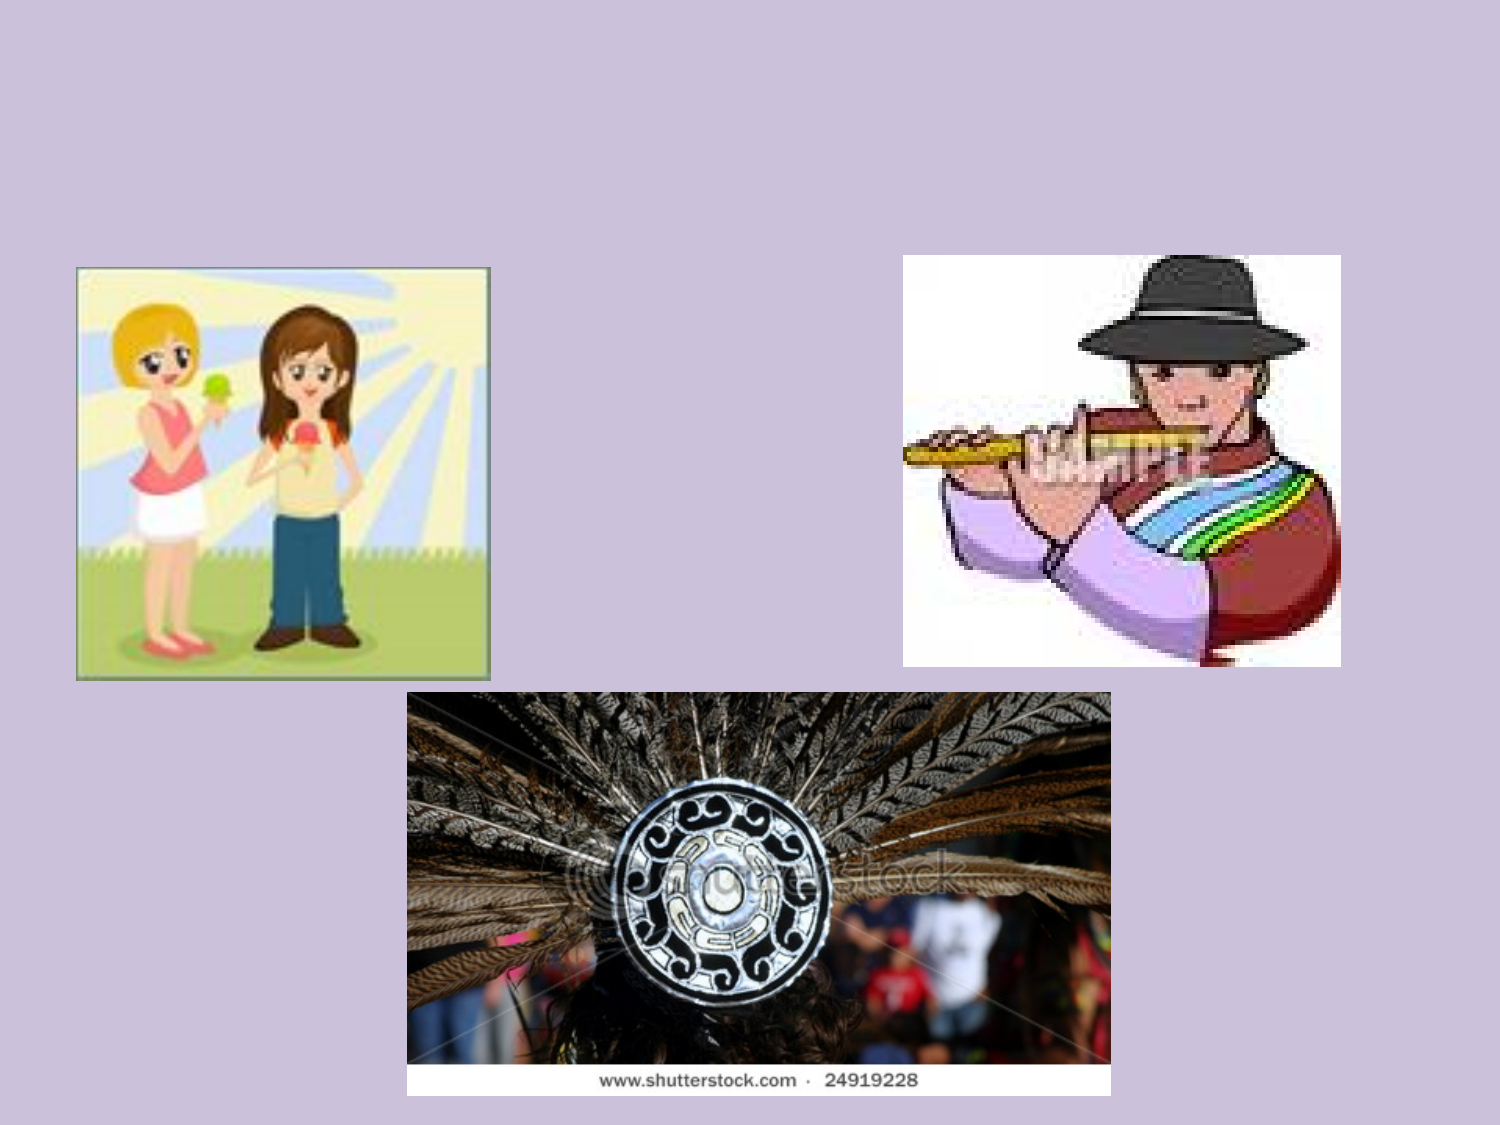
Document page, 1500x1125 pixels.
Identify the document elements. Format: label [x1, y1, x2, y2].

picture [407, 692, 1111, 1096]
list [76, 266, 491, 681]
picture [903, 255, 1341, 667]
